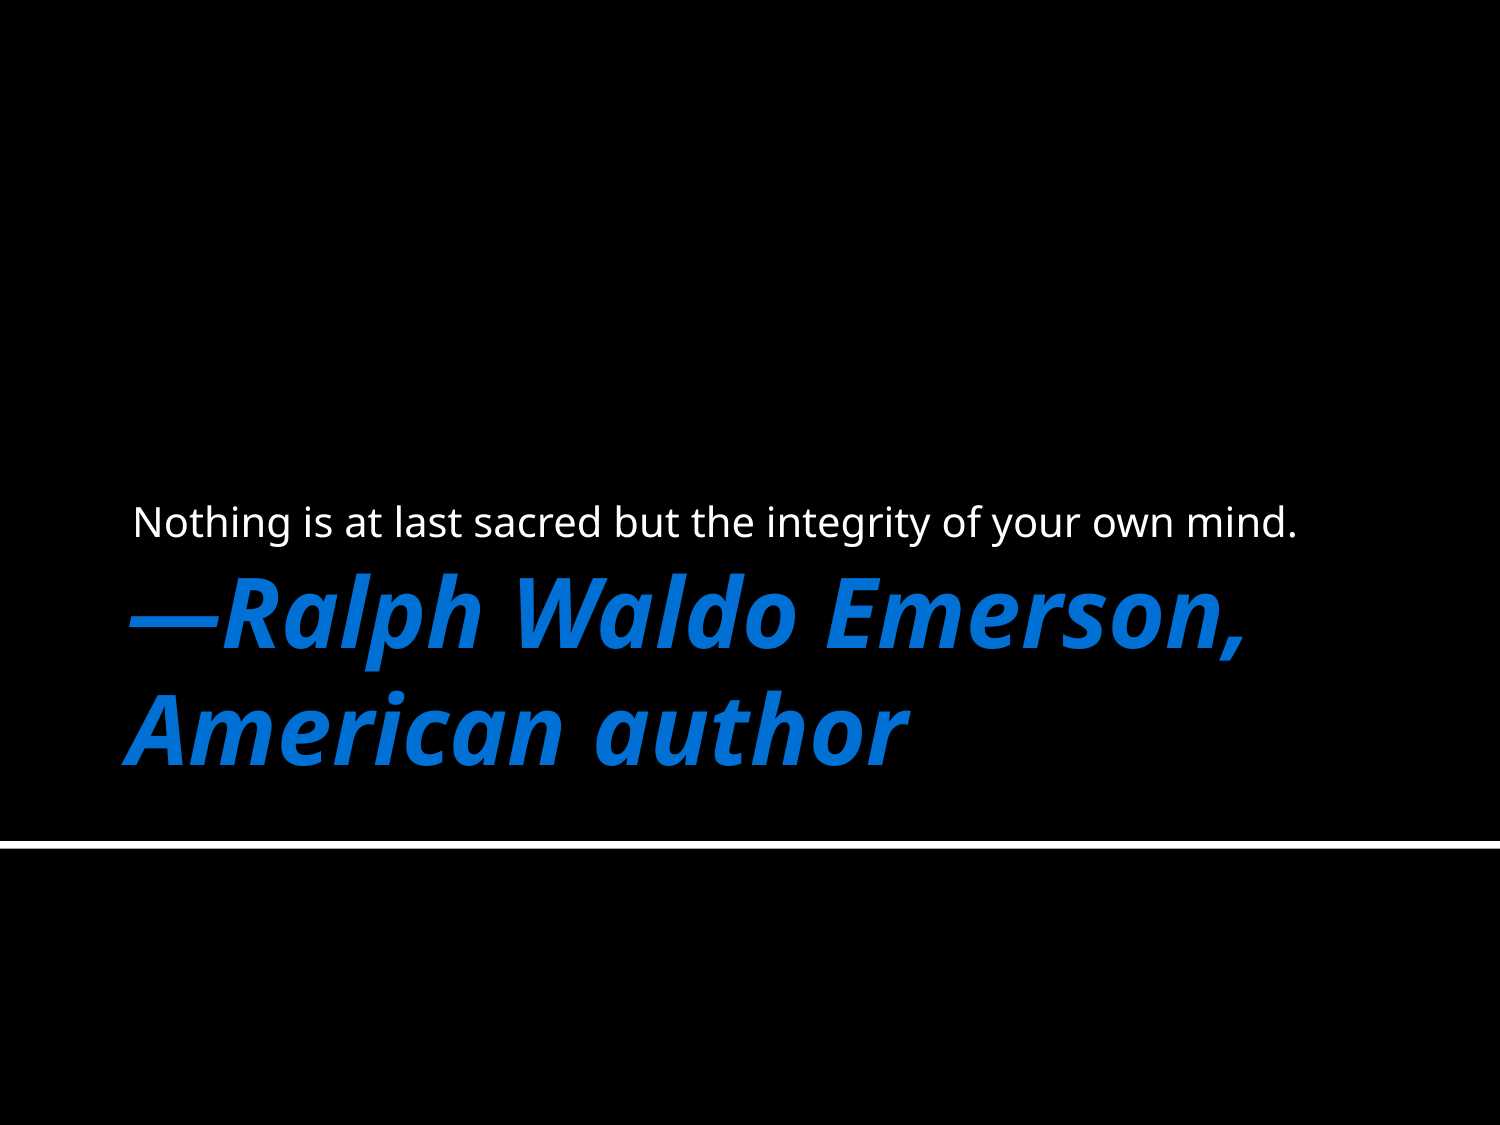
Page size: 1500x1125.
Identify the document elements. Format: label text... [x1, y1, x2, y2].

title —Ralph Waldo Emerson, American author [112, 550, 1438, 825]
subtitle Nothing is at last sacred but the integrity of your own mind. [112, 299, 1438, 546]
